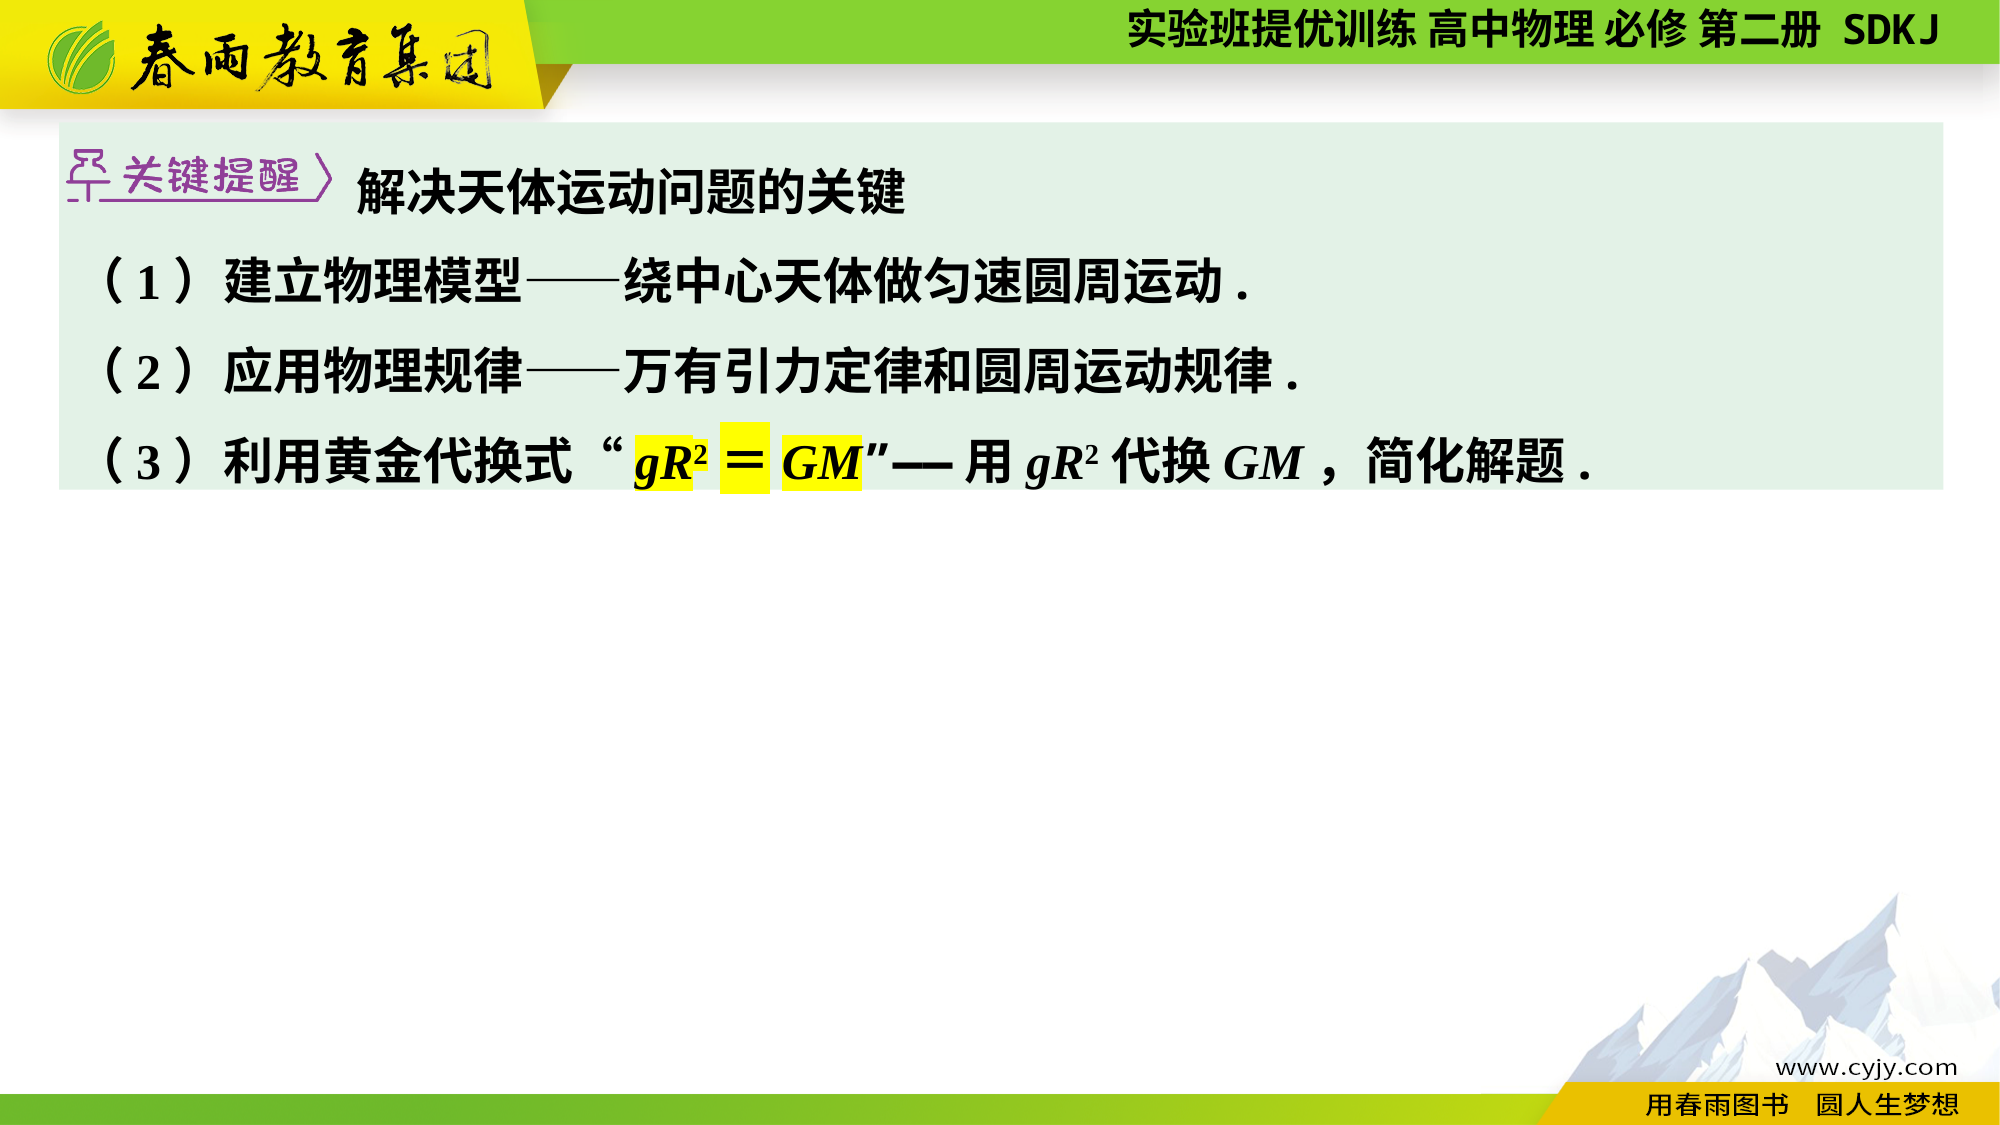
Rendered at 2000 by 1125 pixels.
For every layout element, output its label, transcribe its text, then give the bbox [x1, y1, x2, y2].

list 解决天体运动问题的关键 （1）建立物理模型——绕中心天体做匀速圆周运动. （2）应用物理规律——万有引力定律和圆周运动规律. （3）利用黄金代换式“gR2＝GM”——用gR2代换GM，简化解题. [59, 122, 1944, 490]
picture [0, 0, 2000, 1125]
